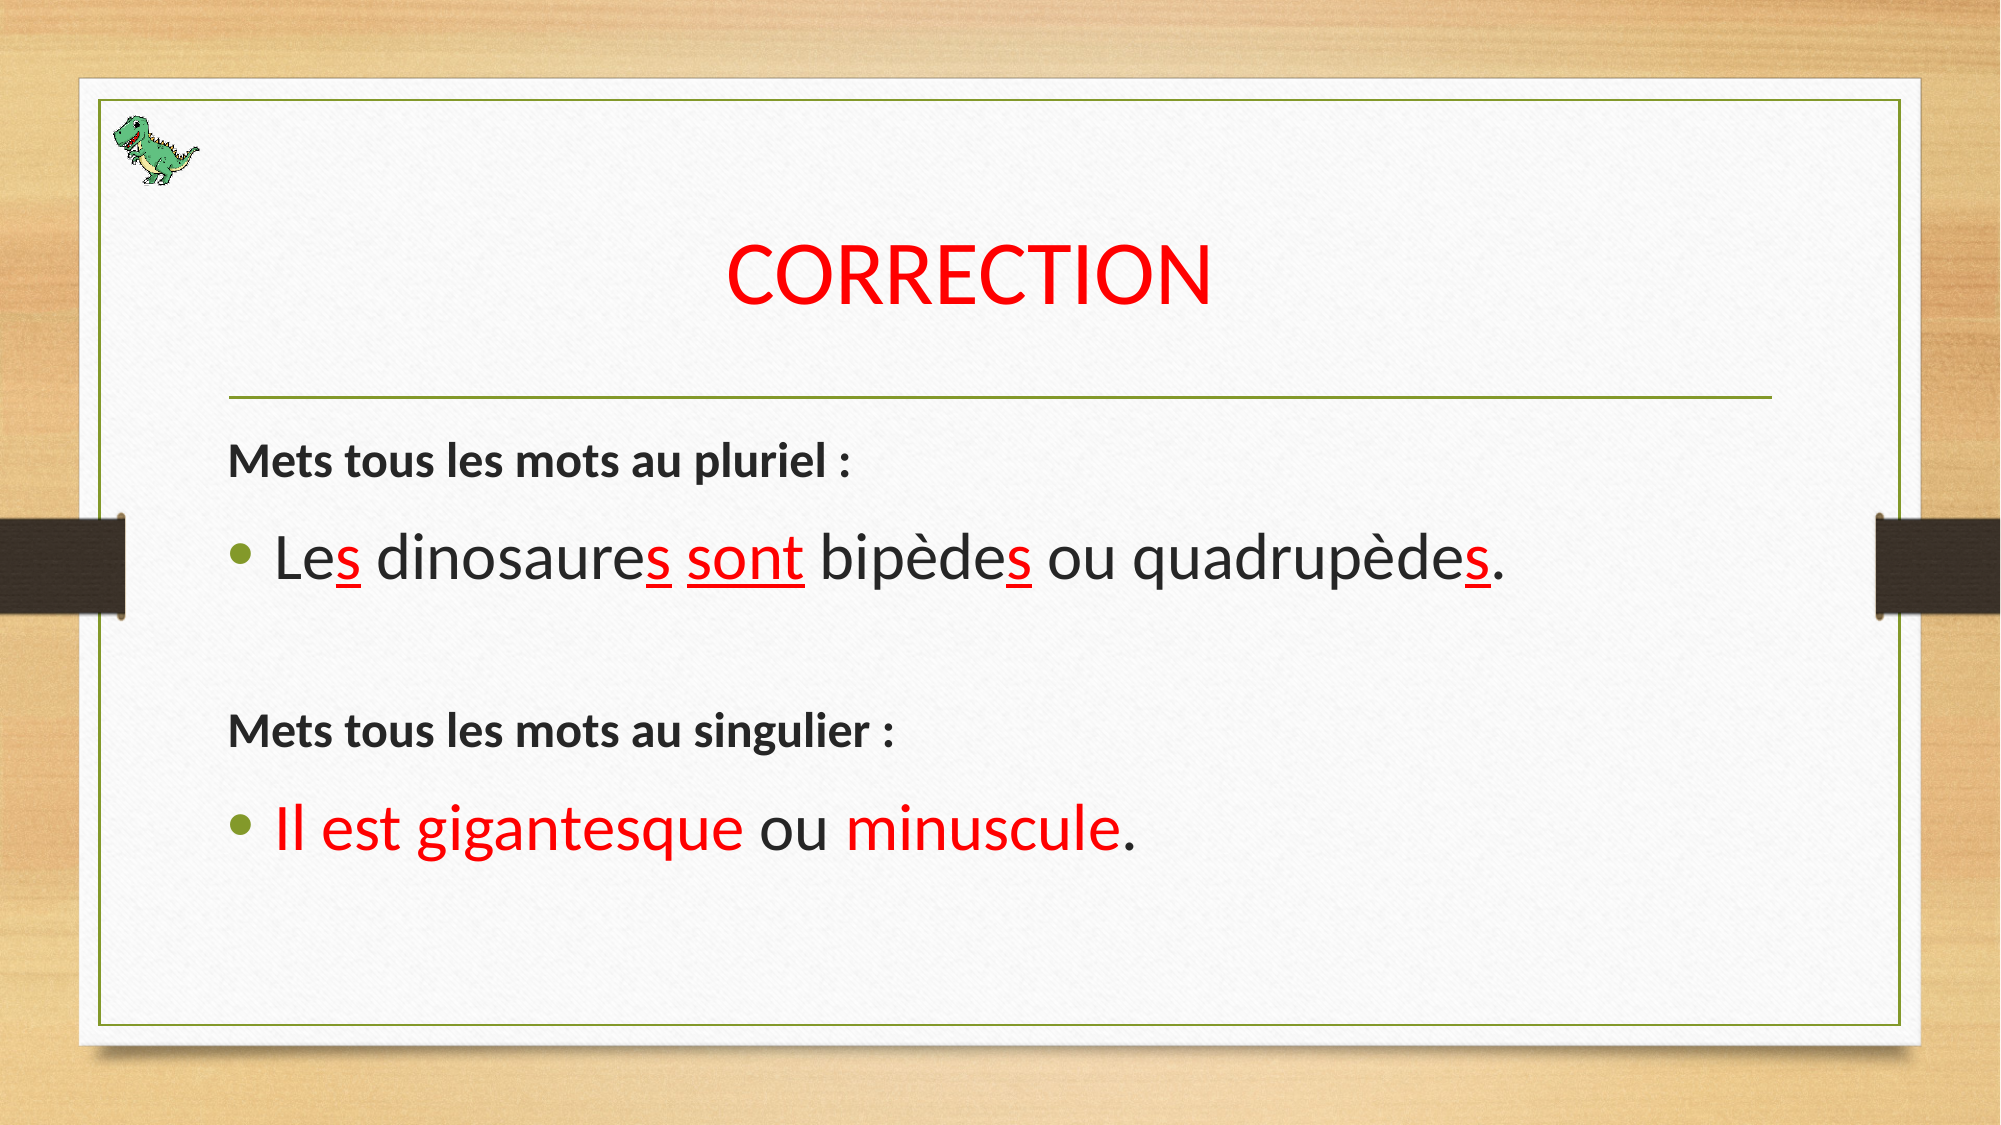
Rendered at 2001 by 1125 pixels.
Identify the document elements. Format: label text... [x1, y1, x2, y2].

picture [0, 0, 2001, 1125]
title CORRECTION [154, 161, 1788, 375]
list Mets tous les mots au pluriel : Les dinosaures sont bipèdes ou quadrupèdes. Mets tous les mots au singulier : Il est gigantesque ou minuscule. [212, 419, 1788, 964]
